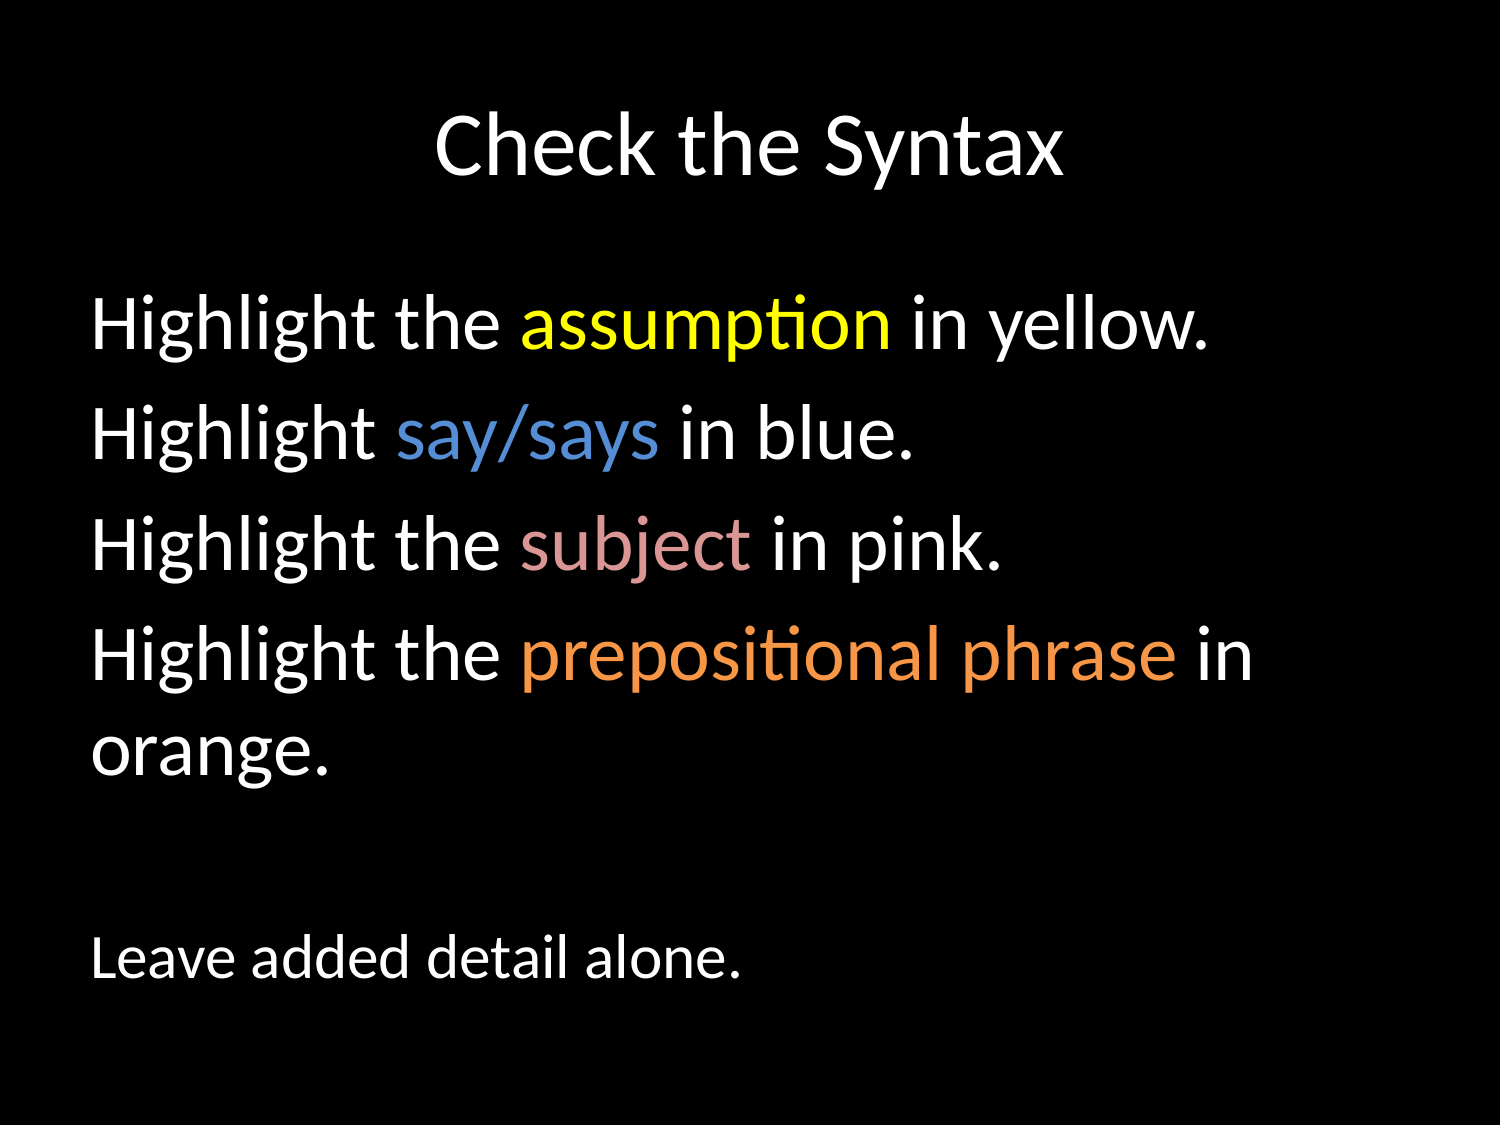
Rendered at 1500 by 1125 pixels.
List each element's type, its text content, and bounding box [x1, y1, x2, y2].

title Check the Syntax [75, 45, 1425, 233]
list Highlight the assumption in yellow. Highlight say/says in blue. Highlight the subject in pink. Highlight the prepositional phrase in orange. Leave added detail alone. [75, 262, 1425, 1005]
